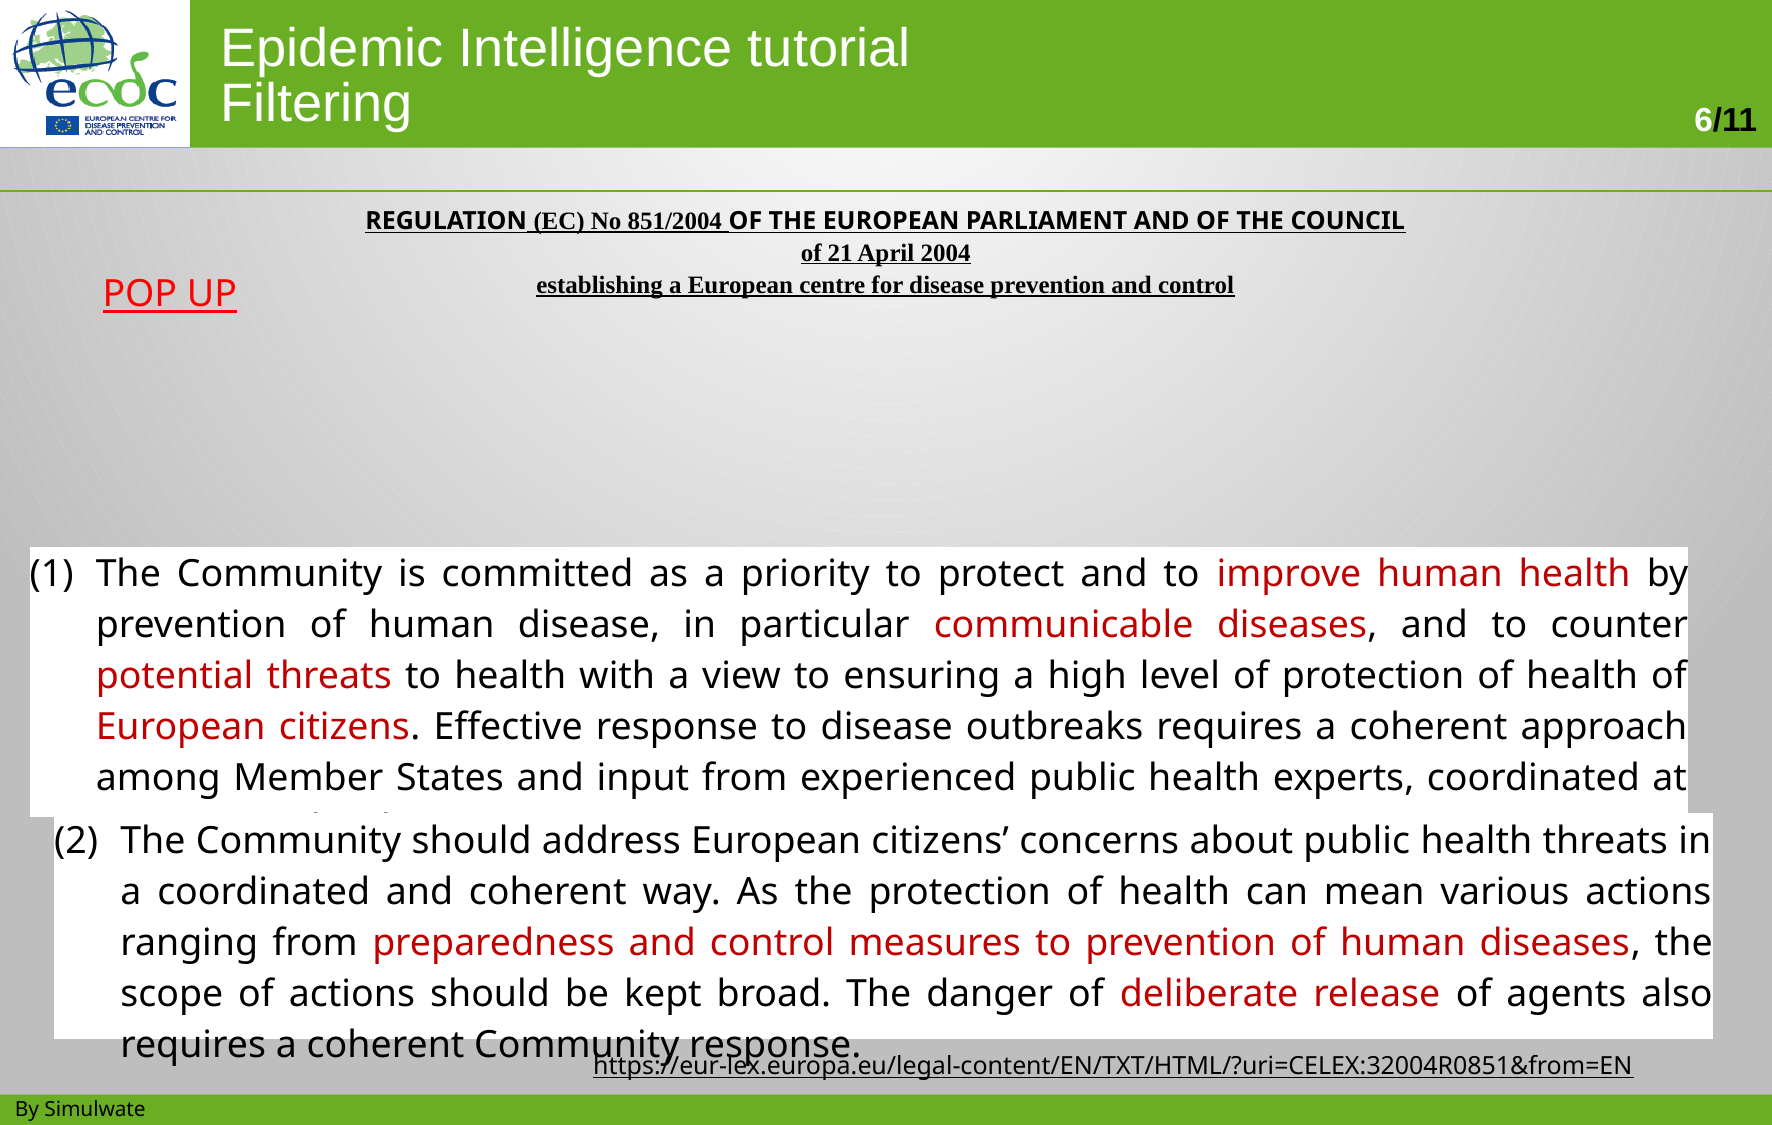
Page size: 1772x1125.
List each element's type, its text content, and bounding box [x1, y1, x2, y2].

picture [0, 0, 190, 147]
table_header The Community should address European citizens’ concerns about public health threats in a coordinated and coherent way. As the protection of health can mean various actions ranging from preparedness and control measures to prevention of human diseases, the scope of actions should be kept broad. The danger of deliberate release of agents also requires a coherent Community response. [120, 813, 1713, 1039]
text_box https://eur-lex.europa.eu/legal-content/EN/TXT/HTML/?uri=CELEX:32004R0851&from=EN [342, 1045, 1772, 1088]
table_header (1) [30, 547, 96, 817]
text_box POP UP [0, 267, 340, 323]
table_header The Community is committed as a priority to protect and to improve human health by prevention of human disease, in particular communicable diseases, and to counter potential threats to health with a view to ensuring a high level of protection of health of European citizens. Effective response to disease outbreaks requires a coherent approach among Member States and input from experienced public health experts, coordinated at Community level. [96, 547, 1688, 813]
text_box REGULATION (EC) No 851/2004 OF THE EUROPEAN PARLIAMENT AND OF THE COUNCIL of 21 April 2004 establishing a European centre for disease prevention and control [0, 200, 1772, 307]
table_header (2) [54, 813, 120, 1039]
